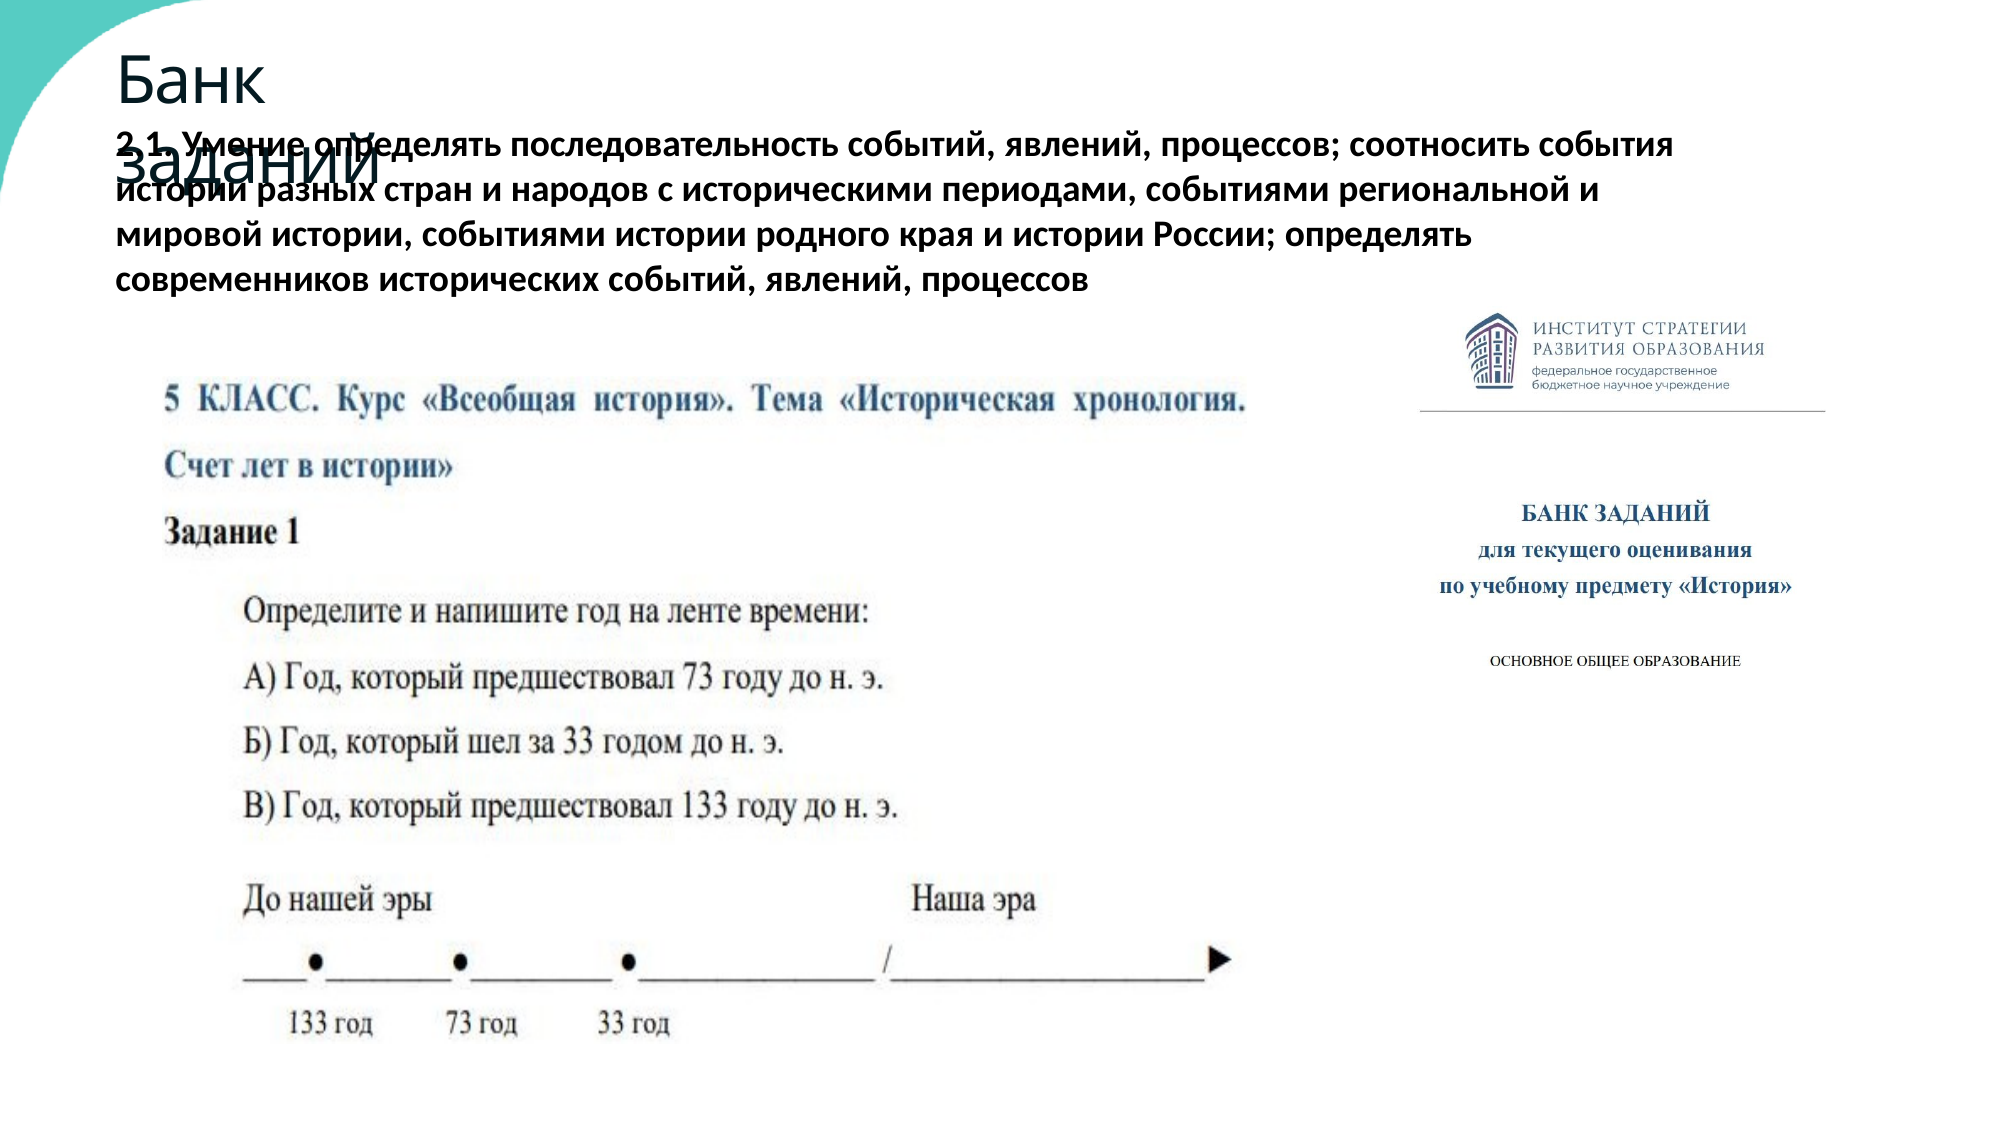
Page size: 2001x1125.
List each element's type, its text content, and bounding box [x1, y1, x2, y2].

picture [162, 375, 1248, 1044]
picture [0, 0, 208, 206]
text_box 2.1. Умение определять последовательность событий, явлений, процессов; соотносить события истории разных стран и народов с историческими периодами, событиями региональной и мировой истории, событиями истории родного края и истории России; определять современников исторических событий, явлений, процессов [113, 116, 1684, 299]
picture [1417, 306, 1826, 676]
title Банк заданий [113, 34, 496, 116]
